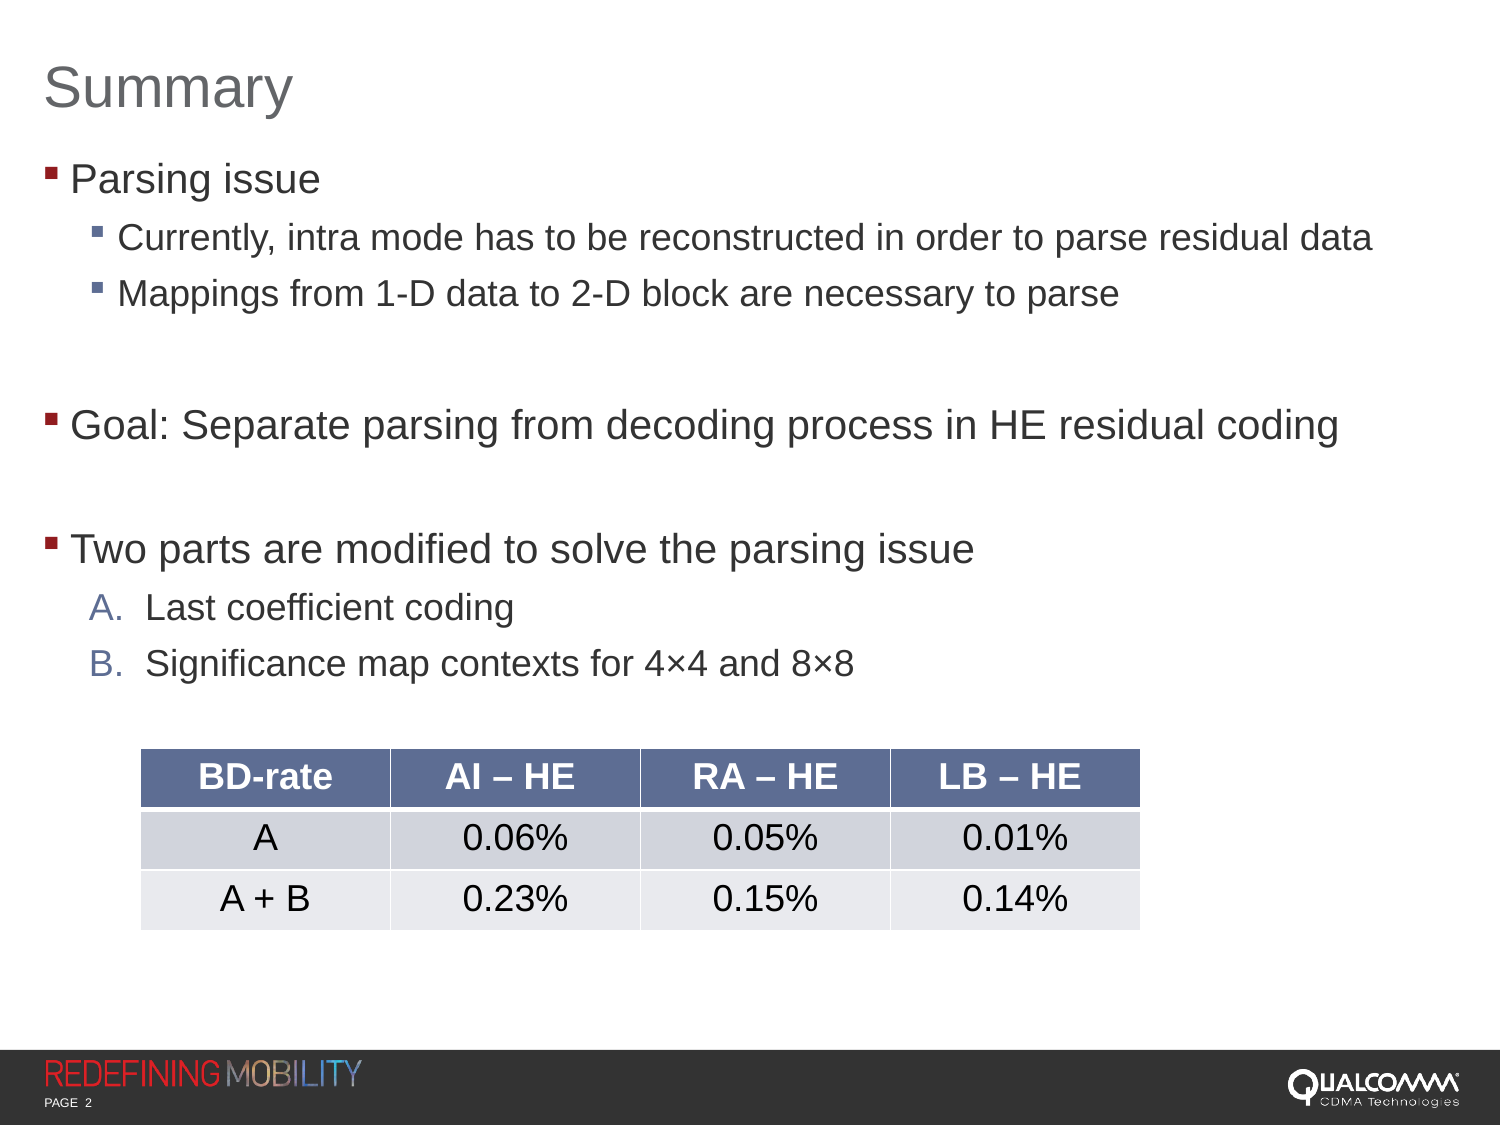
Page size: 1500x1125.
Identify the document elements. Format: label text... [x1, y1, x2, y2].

picture [30, 1048, 372, 1099]
table_cell A + B [141, 871, 390, 930]
table_header AI – HE [391, 749, 640, 807]
list Parsing issue Currently, intra mode has to be reconstructed in order to parse residual data Mappings from 1-D data to 2-D block are necessary to parse Goal: Separate parsing from decoding process in HE residual coding Two parts are modified to solve the parsing issue Last coefficient coding Significance map contexts for 4×4 and 8×8 [26, 148, 1500, 1021]
picture [1278, 1058, 1478, 1114]
table_cell A [141, 812, 390, 869]
table_cell 0.15% [641, 871, 890, 930]
title Summary [28, 44, 1462, 138]
table_header BD-rate [141, 749, 390, 807]
table_header LB – HE [891, 749, 1140, 807]
table_header RA – HE [641, 749, 890, 807]
table_cell 0.14% [891, 871, 1140, 930]
table_cell 0.01% [891, 812, 1140, 869]
table_cell 0.05% [641, 812, 890, 869]
table_cell 0.23% [391, 871, 640, 930]
table_cell 0.06% [391, 812, 640, 869]
